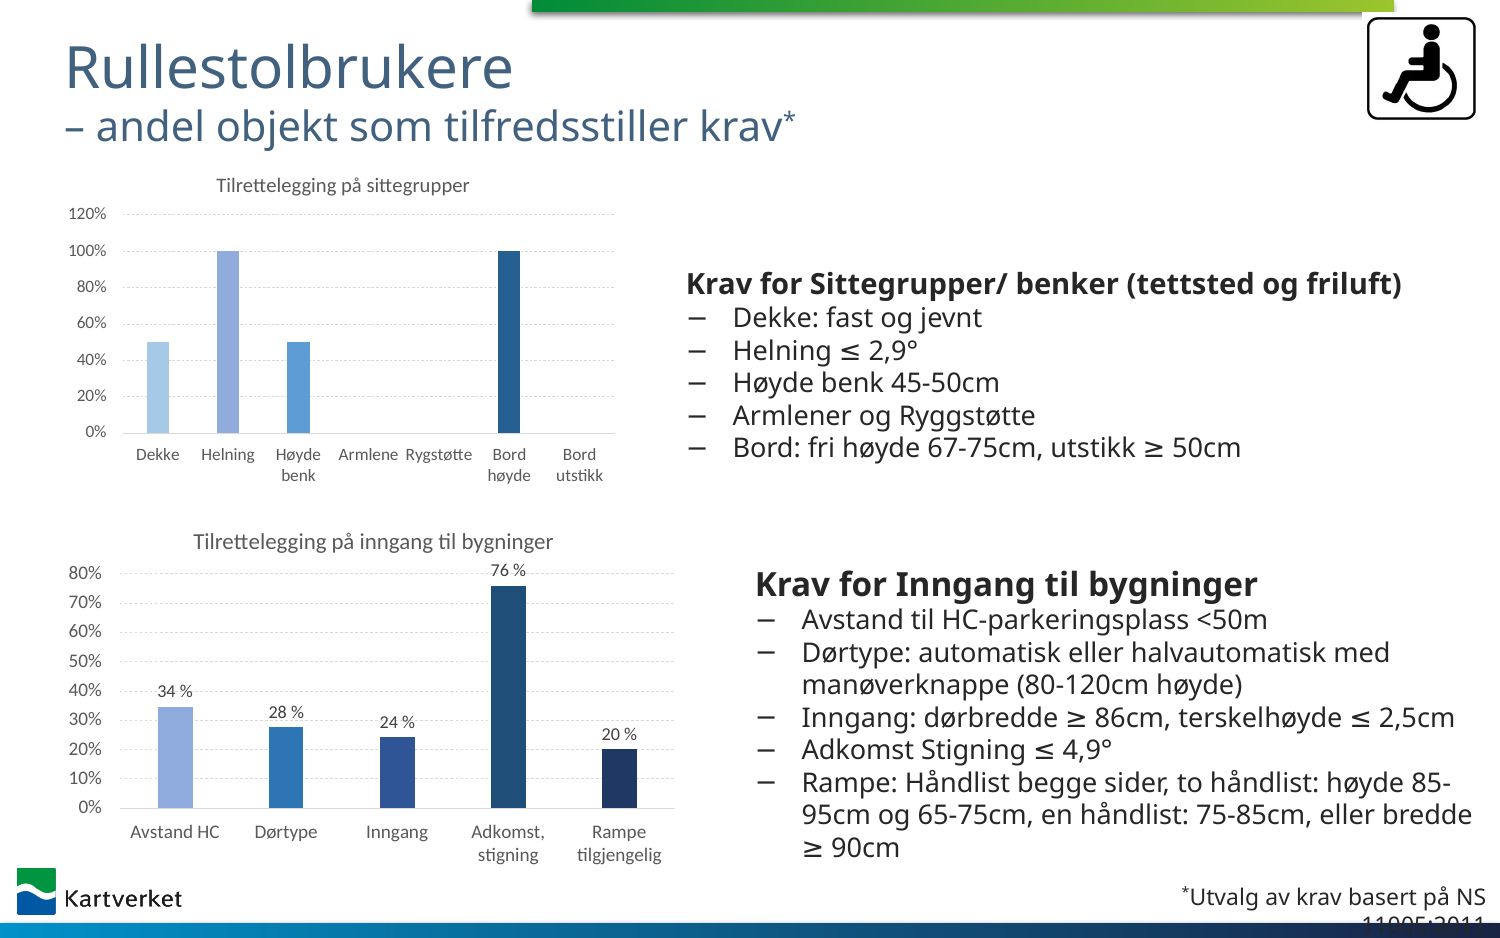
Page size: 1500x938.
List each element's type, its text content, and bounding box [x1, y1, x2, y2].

text_box Rullestolbrukere – andel objekt som tilfredsstiller krav* [49, 25, 1431, 158]
picture [62, 520, 686, 874]
text_box *Utvalg av krav basert på NS 11005:2011 [1068, 873, 1500, 938]
picture [62, 166, 625, 492]
text_box Krav for Sittegrupper/ benker (tettsted og friluft) Dekke: fast og jevnt Helning ≤ 2,9° Høyde benk 45-50cm Armlener og Ryggstøtte Bord: fri høyde 67-75cm, utstikk ≥ 50cm [670, 258, 1418, 471]
text_box Krav for Inngang til bygninger Avstand til HC-parkeringsplass <50m Dørtype: automatisk eller halvautomatisk med manøverknappe (80-120cm høyde) Inngang: dørbredde ≥ 86cm, terskelhøyde ≤ 2,5cm Adkomst Stigning ≤ 4,9° Rampe: Håndlist begge sider, to håndlist: høyde 85-95cm og 65-75cm, en håndlist: 75-85cm, eller bredde ≥ 90cm [740, 555, 1491, 870]
picture [1362, 12, 1481, 126]
